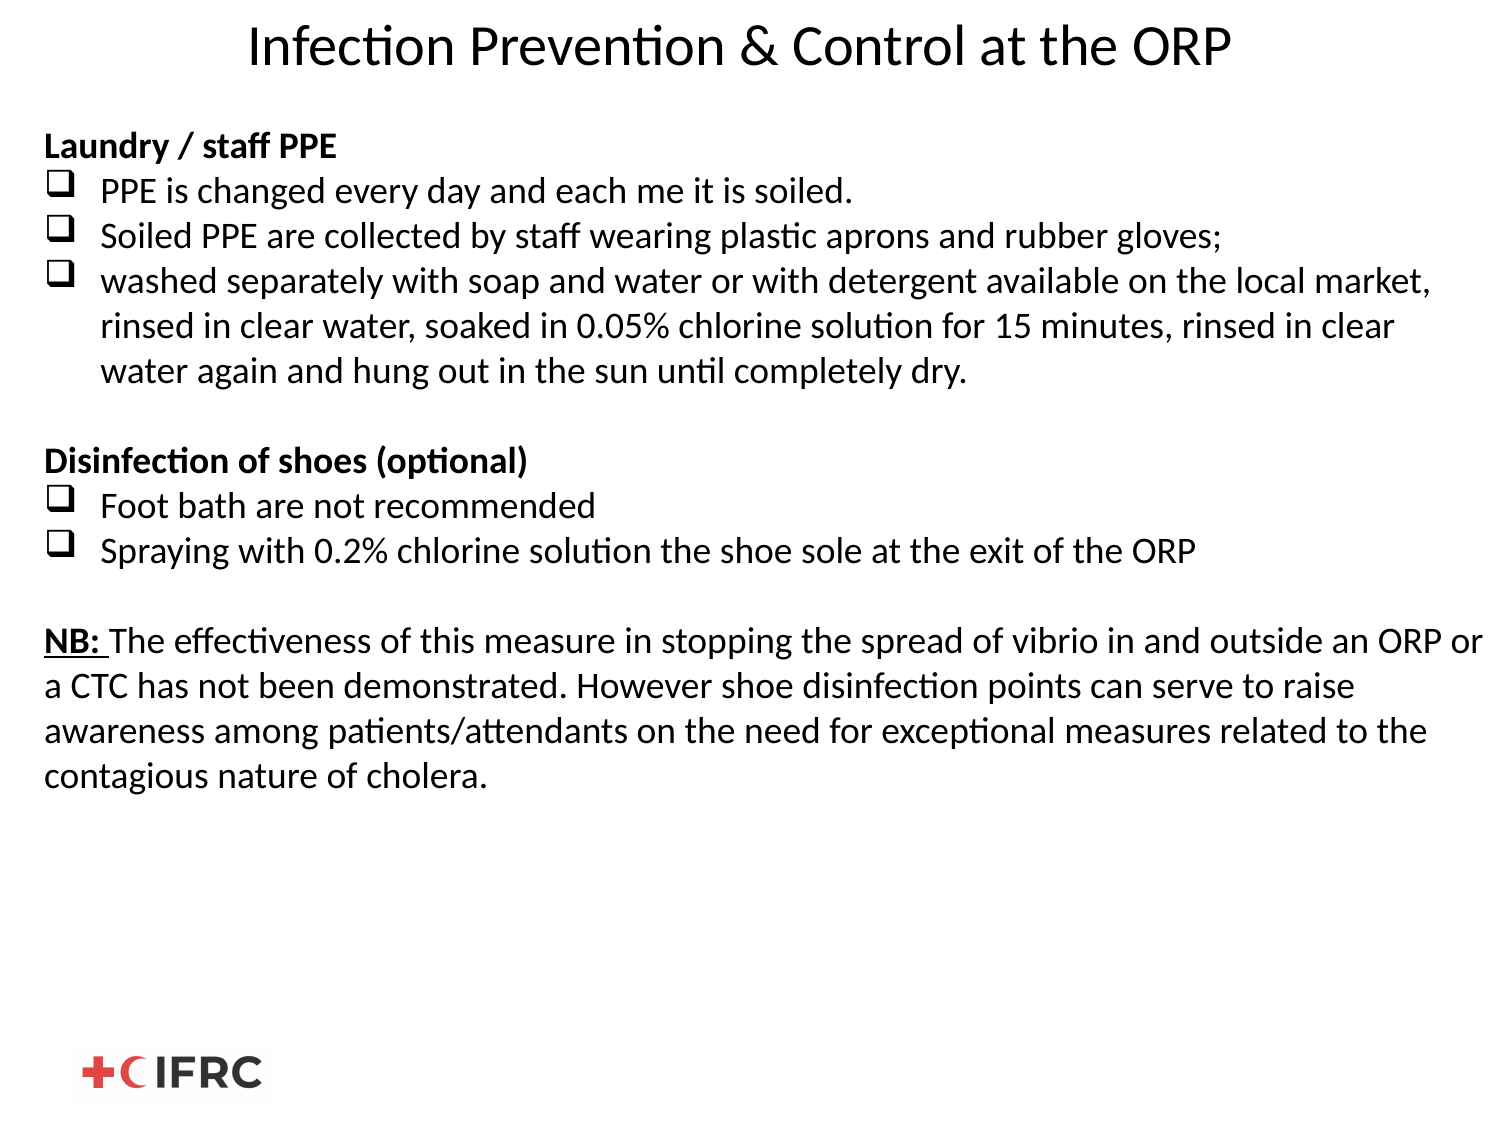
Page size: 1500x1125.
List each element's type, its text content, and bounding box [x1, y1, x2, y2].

title Infection Prevention & Control at the ORP [64, 0, 1415, 113]
text_box Laundry / staff PPE PPE is changed every day and each me it is soiled. Soiled PPE are collected by staff wearing plastic aprons and rubber gloves; washed separately with soap and water or with detergent available on the local market, rinsed in clear water, soaked in 0.05% chlorine solution for 15 minutes, rinsed in clear water again and hung out in the sun until completely dry. Disinfection of shoes (optional) Foot bath are not recommended Spraying with 0.2% chlorine solution the shoe sole at the exit of the ORP NB: The effectiveness of this measure in stopping the spread of vibrio in and outside an ORP or a CTC has not been demonstrated. However shoe disinfection points can serve to raise awareness among patients/attendants on the need for exceptional measures related to the contagious nature of cholera. [29, 113, 1500, 804]
picture [68, 1042, 277, 1103]
